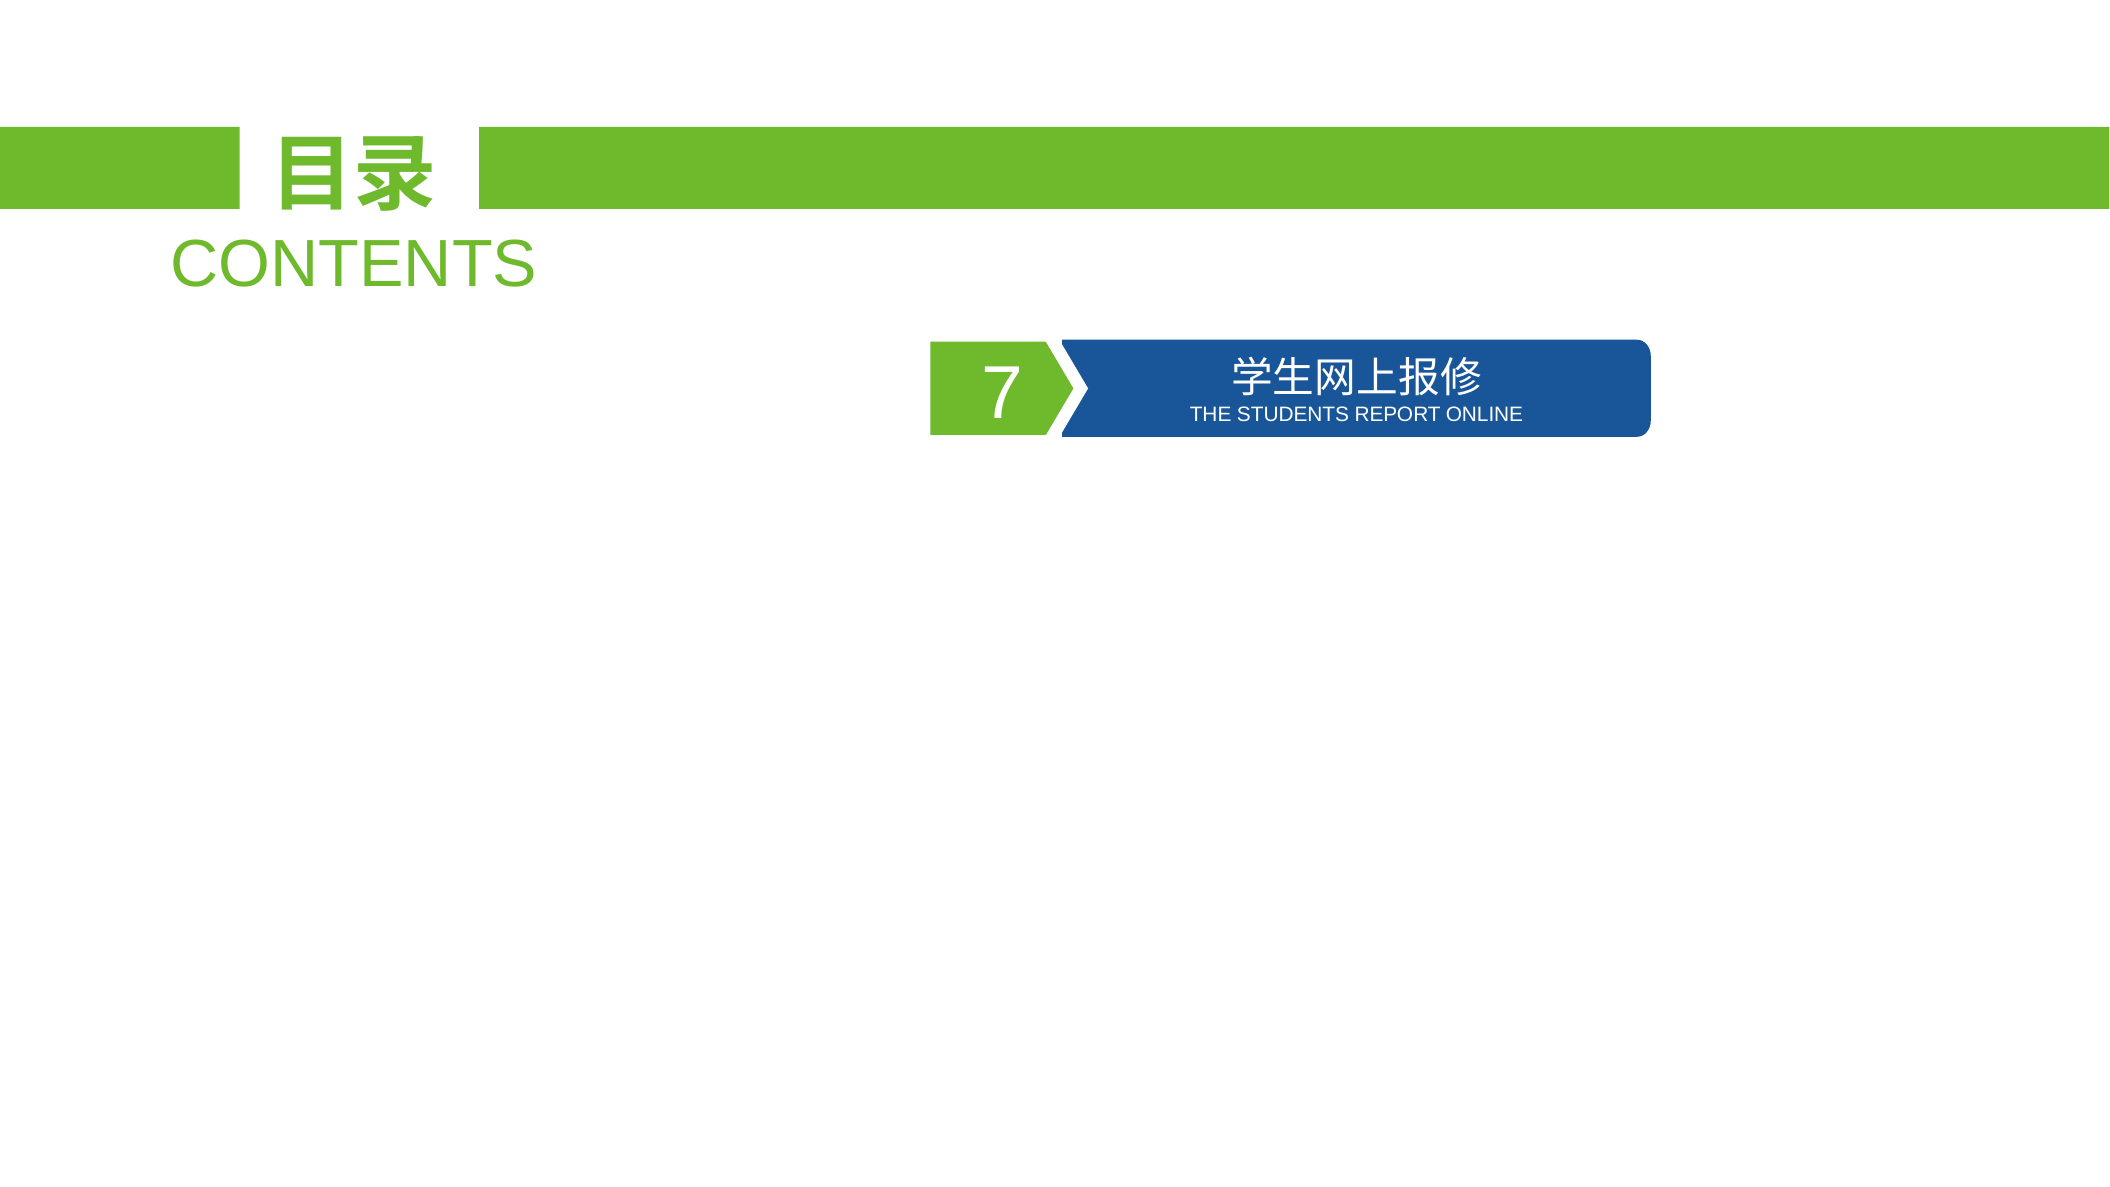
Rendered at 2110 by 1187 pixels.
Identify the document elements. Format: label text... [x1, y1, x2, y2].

text_box CONTENTS [140, 220, 568, 301]
text_box 学生网上报修 THE STUDENTS REPORT ONLINE [1061, 338, 1652, 438]
text_box [478, 126, 2110, 210]
text_box [0, 126, 241, 210]
text_box 目录 [260, 119, 448, 220]
text_box 7 [923, 334, 1083, 443]
